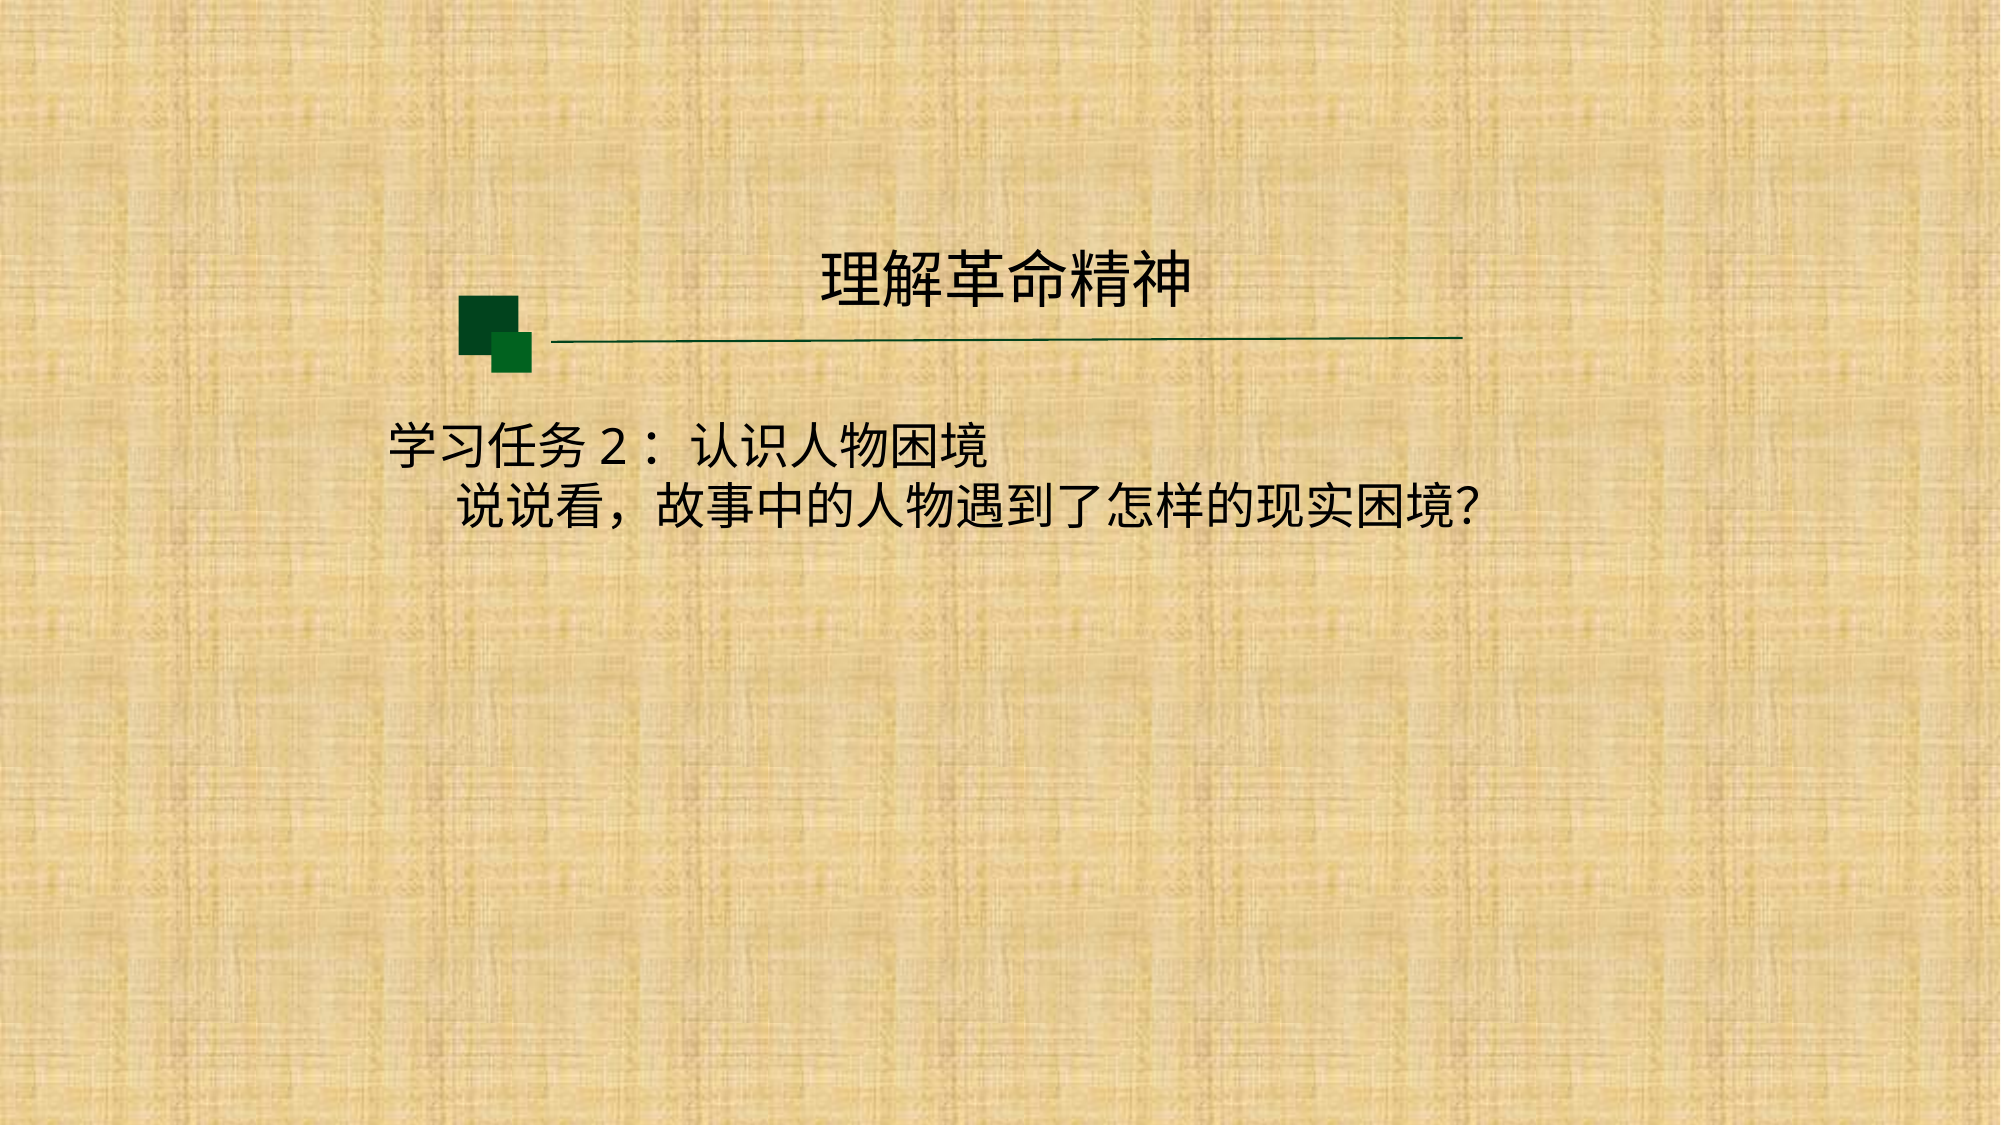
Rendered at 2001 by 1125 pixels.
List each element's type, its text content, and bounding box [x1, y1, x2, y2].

text_box 理解革命精神 [551, 232, 1463, 322]
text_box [551, 337, 1463, 342]
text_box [458, 295, 532, 373]
text_box 学习任务2：认识人物困境 说说看，故事中的人物遇到了怎样的现实困境？ [372, 406, 1628, 782]
picture [0, 0, 2001, 1125]
